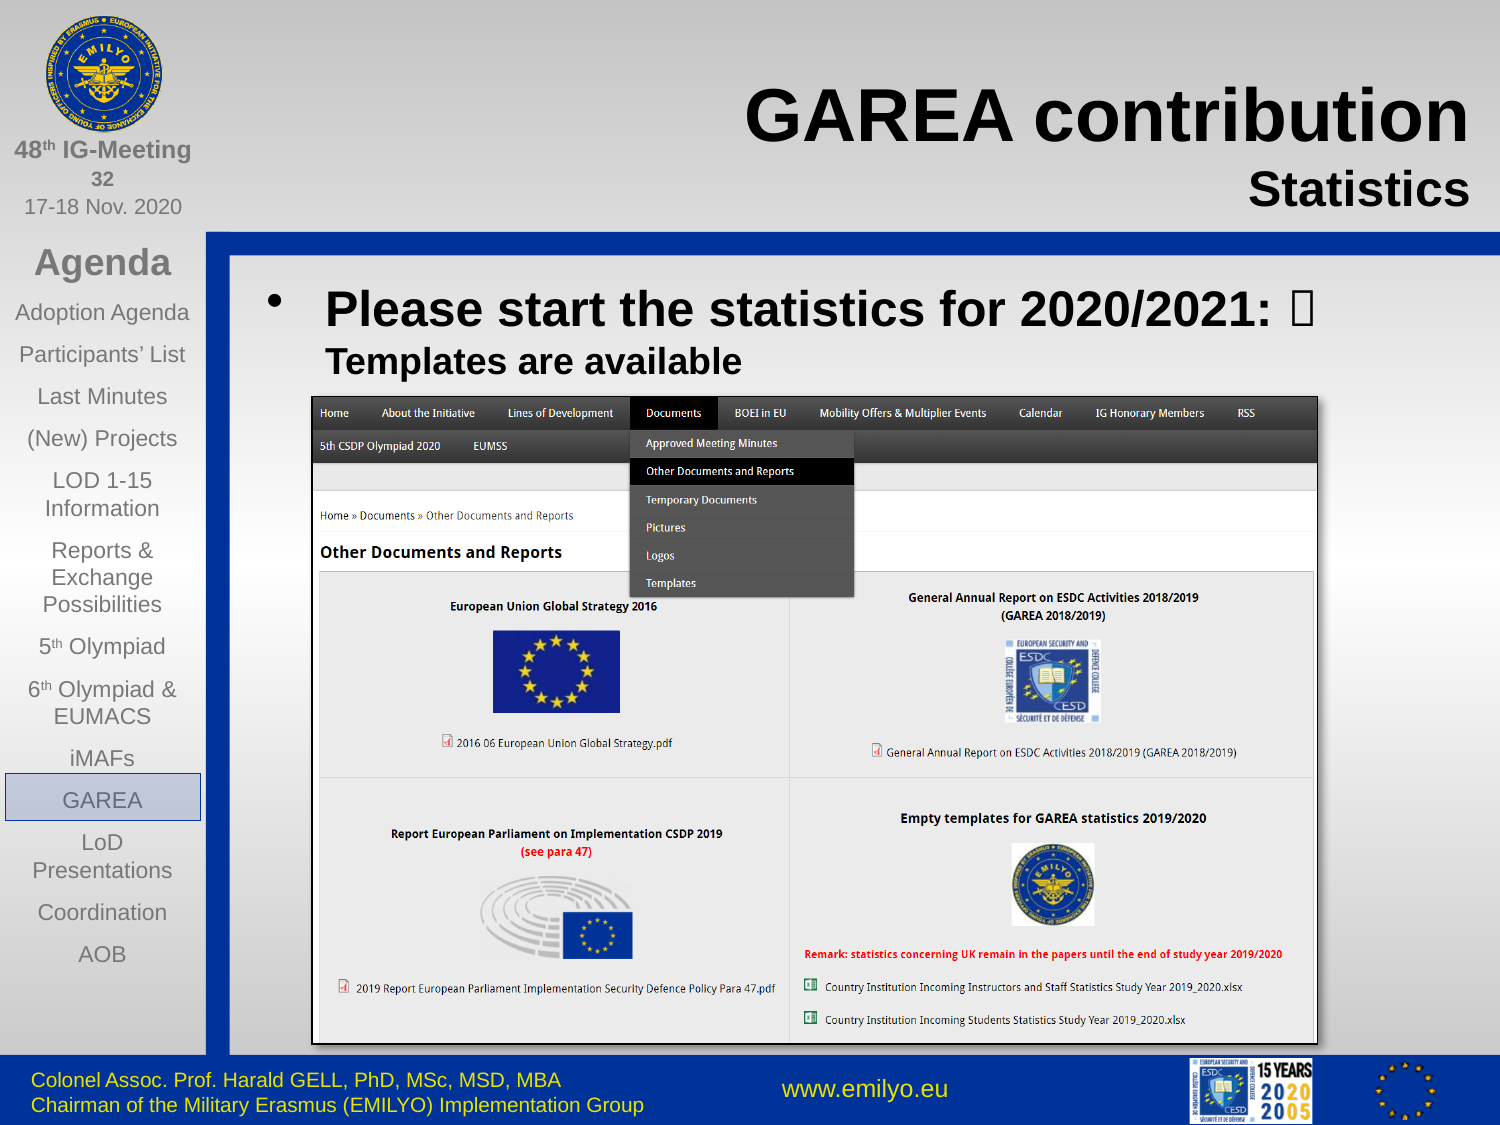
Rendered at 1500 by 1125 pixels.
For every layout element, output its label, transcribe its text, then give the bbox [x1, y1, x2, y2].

picture [312, 397, 1318, 1044]
picture [45, 14, 163, 133]
text_box [5, 773, 201, 821]
picture [1189, 1058, 1313, 1124]
picture [1374, 1060, 1435, 1120]
title GAREA contribution Statistics [207, 28, 1471, 217]
list Please start the statistics for 2020/2021:  Templates are available [266, 270, 1466, 409]
